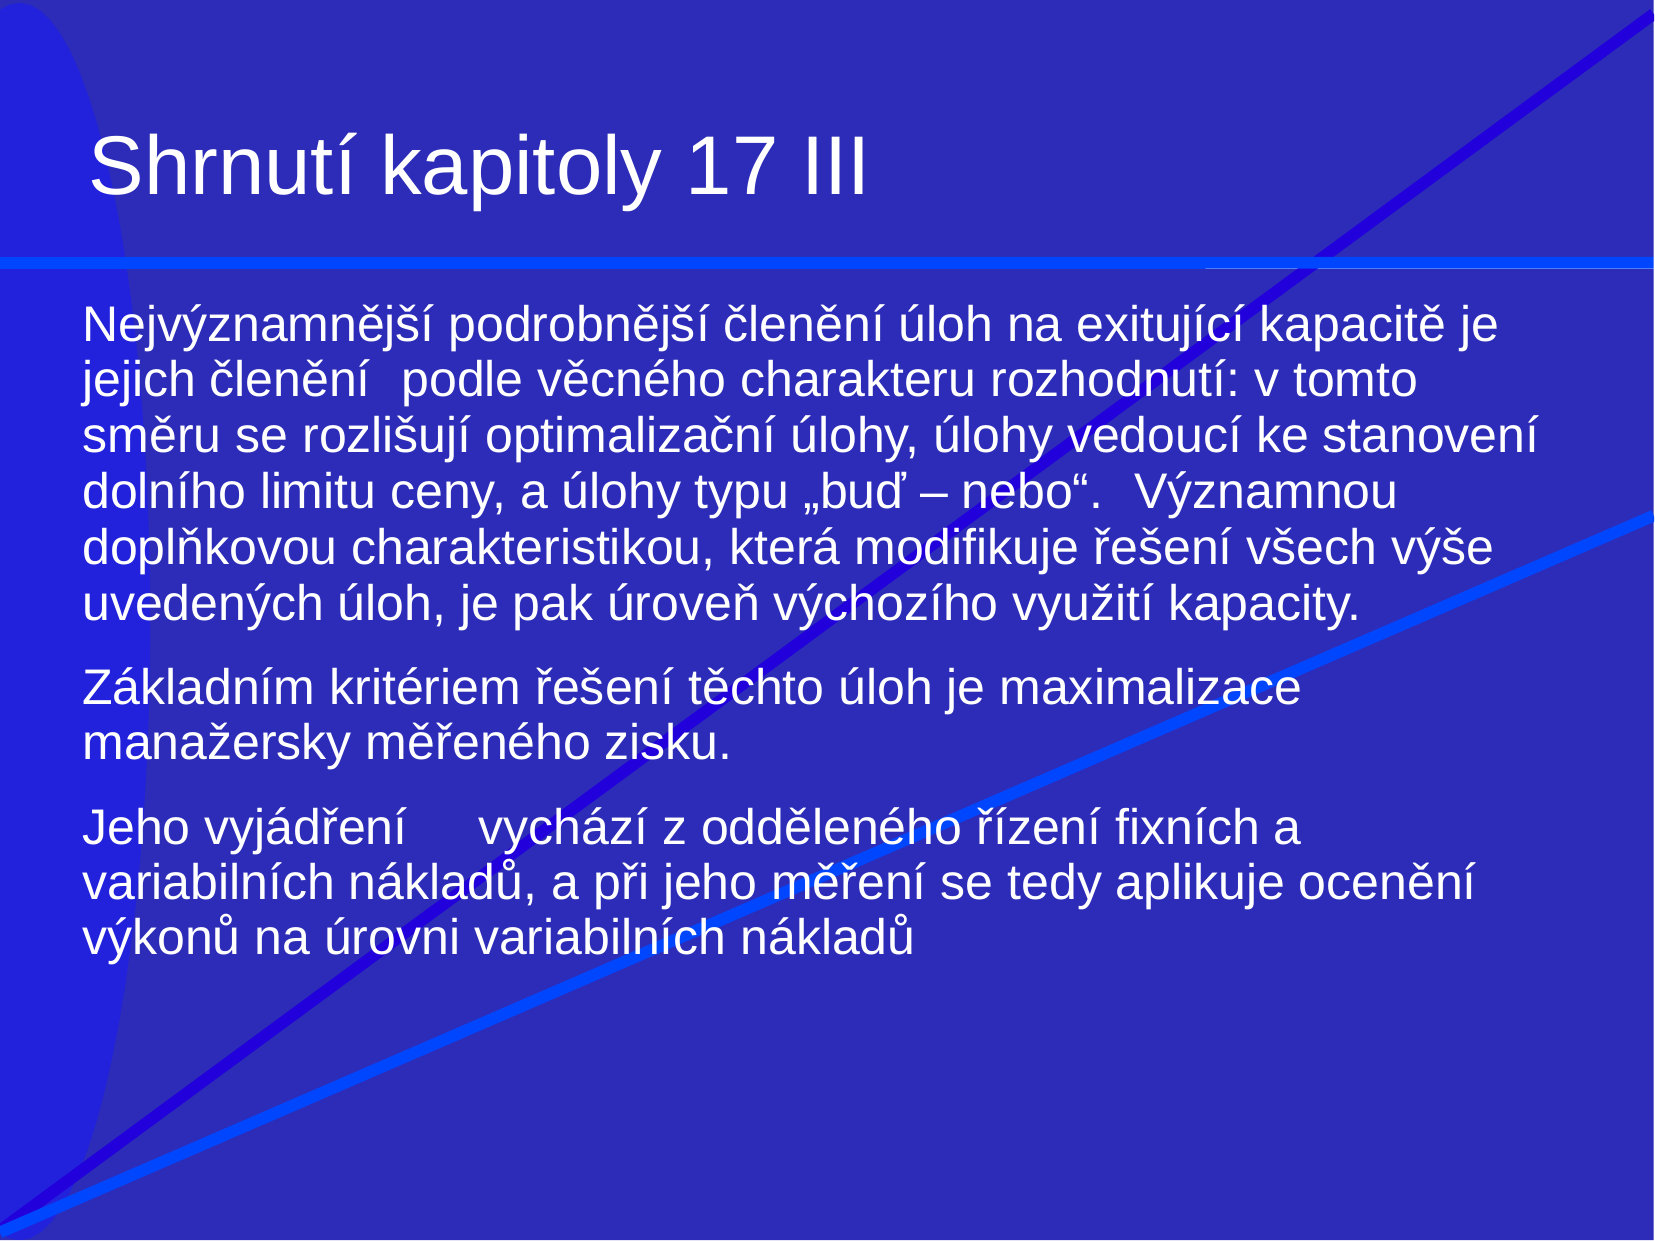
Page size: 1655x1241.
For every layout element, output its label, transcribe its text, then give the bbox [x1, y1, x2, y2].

text_box Nejvýznamnější podrobnější členění úloh na exitující kapacitě je jejich členění podle věcného charakteru rozhodnutí: v tomto směru se rozlišují optimalizační úlohy, úlohy vedoucí ke stanovení dolního limitu ceny, a úlohy typu „buď – nebo“. Významnou doplňkovou charakteristikou, která modifikuje řešení všech výše uvedených úloh, je pak úroveň výchozího využití kapacity. Základním kritériem řešení těchto úloh je maximalizace manažersky měřeného zisku. Jeho vyjádření vychází z odděleného řízení fixních a variabilních nákladů, a při jeho měření se tedy aplikuje ocenění výkonů na úrovni variabilních nákladů [80, 319, 1544, 966]
title Shrnutí kapitoly 17 III [80, 67, 1574, 319]
